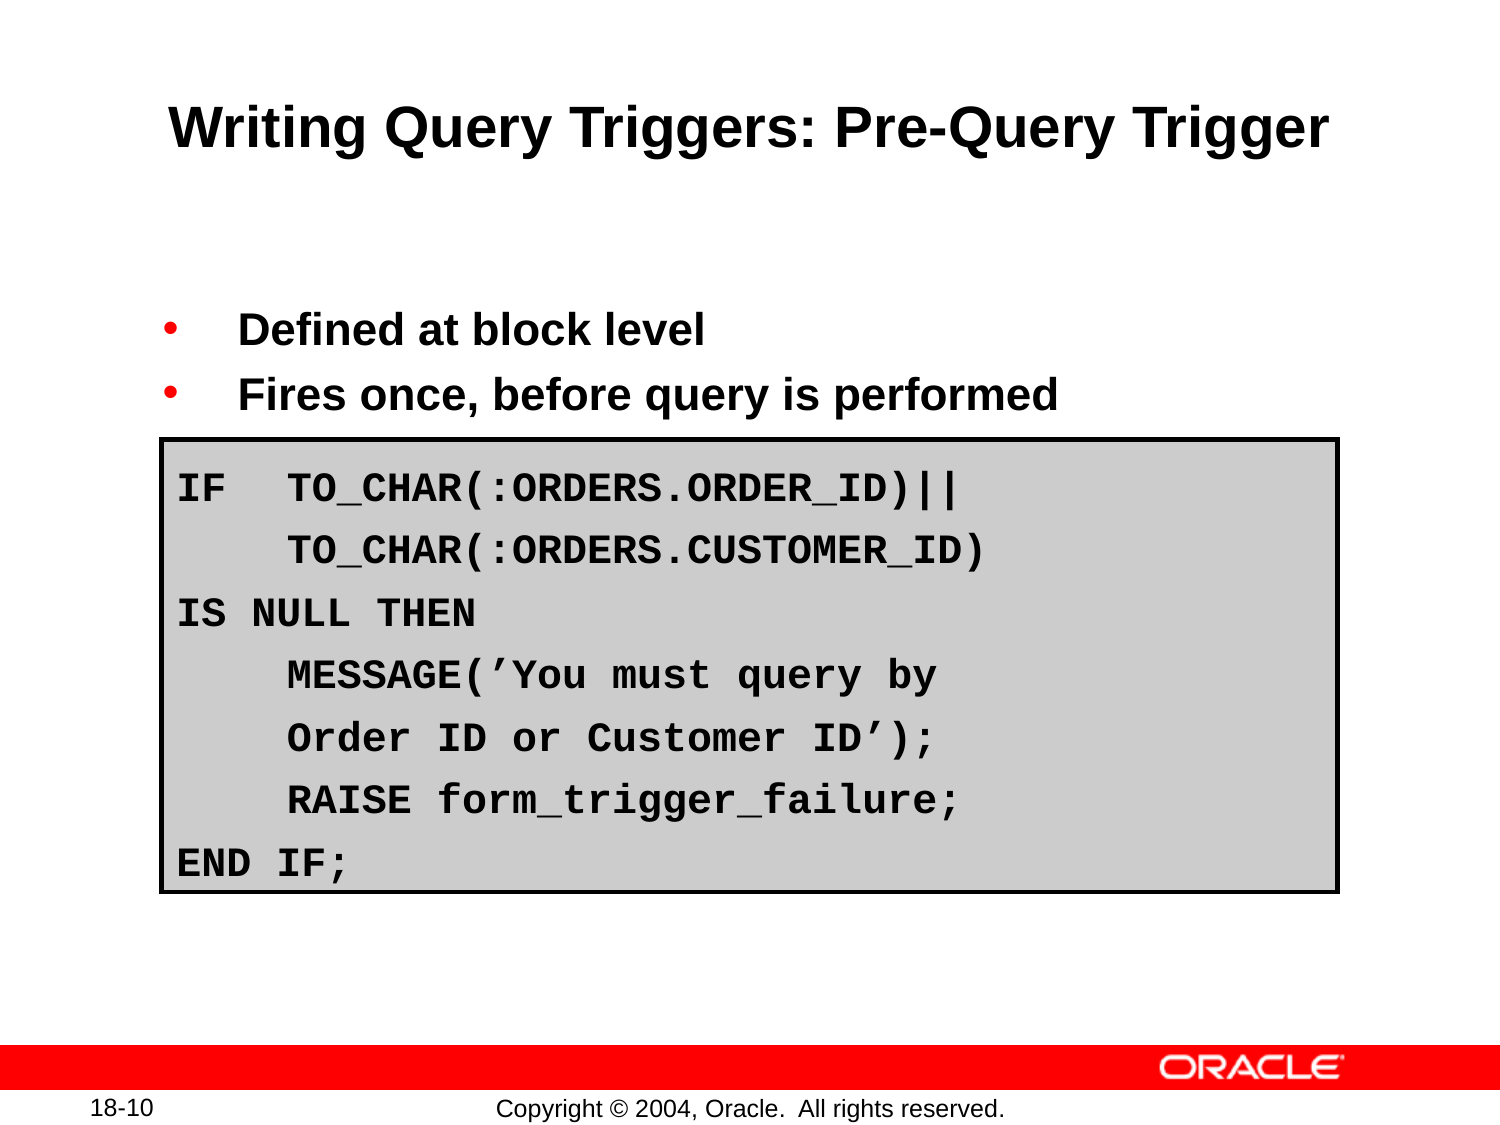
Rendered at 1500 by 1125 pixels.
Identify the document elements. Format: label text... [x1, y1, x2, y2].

list Defined at block level Fires once, before query is performed [141, 297, 1351, 424]
title Writing Query Triggers: Pre-Query Trigger [149, 87, 1351, 232]
text_box IF TO_CHAR(:ORDERS.ORDER_ID)|| TO_CHAR(:ORDERS.CUSTOMER_ID) IS NULL THEN MESSAGE(’You must query by Order ID or Customer ID’); RAISE form_trigger_failure; END IF; [161, 439, 1338, 892]
